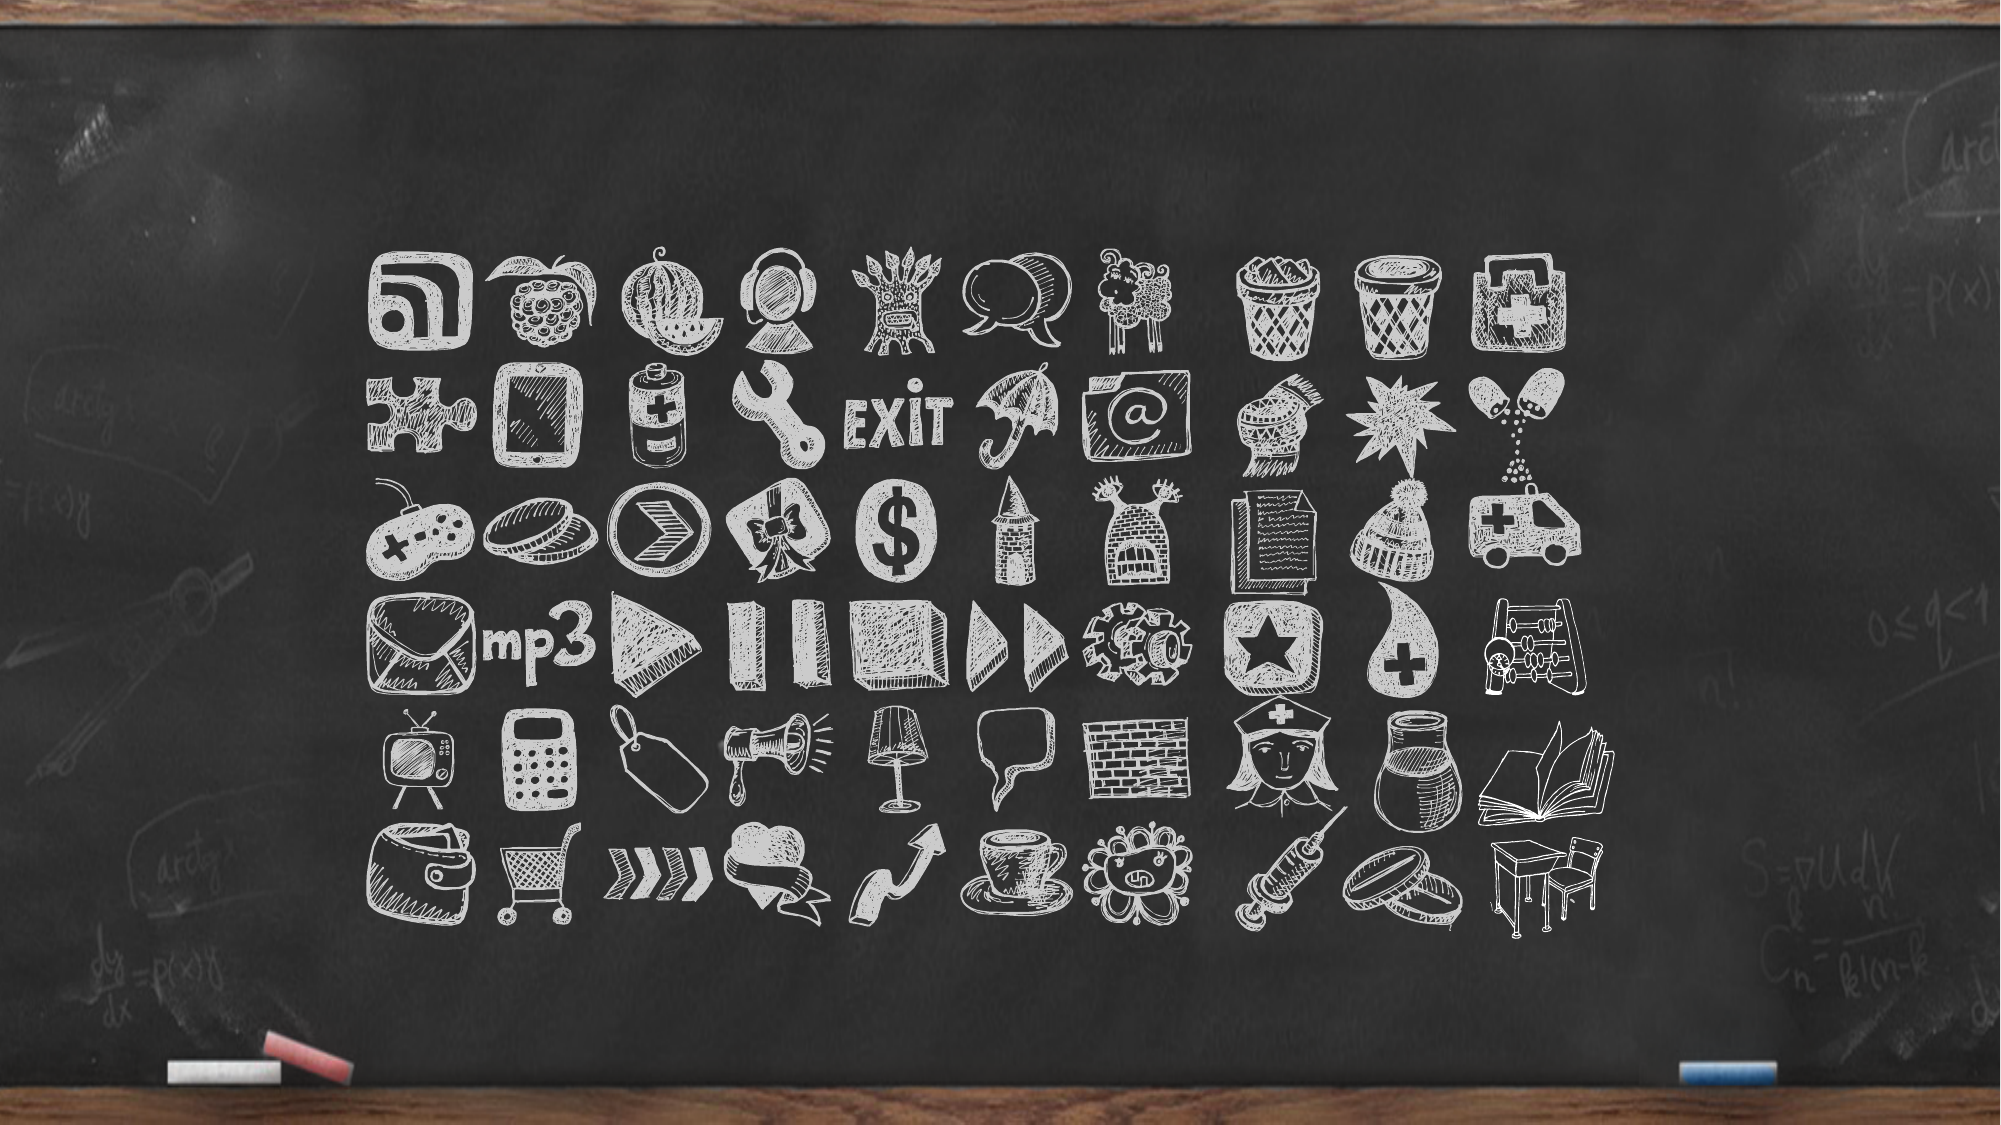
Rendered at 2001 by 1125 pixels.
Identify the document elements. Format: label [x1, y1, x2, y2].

text_box [924, 397, 954, 446]
text_box [755, 265, 801, 321]
text_box [1345, 374, 1457, 479]
text_box [813, 727, 834, 733]
text_box [812, 713, 829, 726]
text_box [792, 750, 805, 770]
text_box [1505, 312, 1517, 330]
text_box [1041, 293, 1055, 299]
text_box [485, 255, 597, 326]
text_box [792, 599, 833, 689]
text_box [726, 600, 766, 692]
text_box [1153, 850, 1169, 867]
text_box [975, 362, 1059, 470]
text_box [1268, 514, 1308, 522]
text_box [368, 251, 473, 351]
text_box [1550, 272, 1556, 286]
text_box [901, 542, 908, 556]
text_box [1342, 846, 1463, 925]
text_box [1123, 276, 1134, 285]
text_box [1236, 256, 1321, 362]
text_box [1110, 271, 1122, 280]
text_box [808, 765, 824, 773]
text_box [971, 274, 990, 311]
text_box [1367, 581, 1439, 698]
text_box [366, 376, 477, 454]
text_box [439, 771, 447, 778]
text_box [1468, 483, 1582, 569]
text_box [723, 713, 811, 807]
text_box [510, 279, 584, 348]
text_box [646, 436, 677, 453]
text_box [843, 399, 867, 450]
text_box [977, 707, 1056, 812]
text_box [483, 497, 599, 565]
text_box [1236, 373, 1325, 478]
text_box [655, 847, 688, 901]
text_box [366, 592, 477, 696]
text_box [501, 708, 578, 812]
text_box [1365, 258, 1430, 279]
text_box [966, 600, 1009, 693]
text_box [900, 288, 905, 296]
text_box [621, 246, 724, 356]
text_box [449, 640, 469, 673]
text_box [1477, 720, 1615, 826]
text_box [740, 247, 817, 325]
text_box [1349, 478, 1434, 582]
text_box [430, 869, 444, 882]
text_box [1490, 837, 1603, 939]
text_box [510, 419, 521, 433]
text_box [1081, 370, 1192, 462]
text_box [848, 599, 950, 691]
text_box [1023, 603, 1069, 693]
text_box [366, 477, 475, 581]
text_box [1235, 818, 1338, 932]
text_box [1092, 475, 1183, 586]
text_box [1471, 253, 1567, 353]
text_box [855, 478, 938, 583]
text_box [1107, 387, 1168, 445]
text_box [1257, 522, 1309, 528]
text_box [482, 629, 522, 661]
text_box [745, 320, 814, 355]
text_box [962, 252, 1072, 348]
text_box [1257, 537, 1309, 544]
text_box [879, 306, 919, 334]
text_box [382, 708, 455, 810]
text_box [1422, 267, 1437, 279]
text_box [415, 850, 425, 854]
text_box [811, 758, 827, 765]
text_box [525, 628, 554, 688]
text_box [1223, 600, 1324, 694]
text_box [1114, 857, 1125, 868]
text_box [723, 821, 832, 927]
text_box [1125, 869, 1155, 889]
text_box [1001, 296, 1034, 320]
text_box [867, 705, 929, 814]
text_box [1468, 368, 1565, 483]
text_box [990, 832, 1041, 844]
text_box [725, 477, 831, 583]
text_box [1148, 662, 1159, 670]
text_box [881, 289, 894, 311]
text_box [780, 553, 786, 570]
text_box [815, 738, 834, 744]
text_box [991, 475, 1040, 586]
text_box [545, 314, 557, 325]
text_box [960, 829, 1074, 917]
text_box [1374, 710, 1463, 833]
text_box [548, 600, 596, 667]
text_box [791, 719, 805, 728]
text_box [1107, 642, 1118, 654]
text_box [390, 738, 436, 780]
text_box [1097, 248, 1173, 356]
text_box [733, 784, 741, 800]
text_box [629, 847, 662, 900]
text_box [1082, 717, 1191, 800]
text_box [1257, 495, 1297, 501]
text_box [610, 704, 709, 814]
text_box [869, 398, 905, 448]
text_box [658, 893, 673, 898]
text_box [603, 848, 636, 900]
text_box [1081, 820, 1193, 926]
text_box [1226, 694, 1339, 818]
text_box [606, 482, 712, 578]
text_box [492, 362, 584, 468]
text_box [1169, 644, 1177, 659]
text_box [1260, 565, 1308, 571]
picture [0, 0, 2001, 1125]
text_box [458, 854, 466, 860]
text_box [731, 359, 826, 470]
text_box [871, 739, 878, 745]
text_box [1258, 545, 1309, 550]
text_box [442, 855, 455, 859]
text_box [1259, 551, 1309, 558]
text_box [1257, 529, 1309, 536]
text_box [427, 853, 439, 857]
text_box [851, 246, 942, 356]
text_box [1259, 557, 1308, 564]
text_box [848, 823, 946, 927]
text_box [983, 885, 1014, 904]
text_box [634, 500, 694, 562]
text_box [1354, 255, 1442, 361]
text_box [1230, 489, 1317, 596]
text_box [611, 590, 702, 698]
text_box [366, 822, 476, 926]
text_box [907, 377, 923, 393]
text_box [1082, 602, 1193, 686]
text_box [1339, 806, 1348, 817]
text_box [1130, 270, 1137, 278]
text_box [1484, 598, 1587, 696]
text_box [497, 821, 581, 926]
text_box [681, 847, 714, 902]
text_box [628, 362, 687, 469]
text_box [909, 397, 924, 446]
text_box [435, 768, 449, 780]
text_box [1257, 508, 1293, 516]
text_box [815, 749, 832, 756]
text_box [888, 505, 895, 524]
